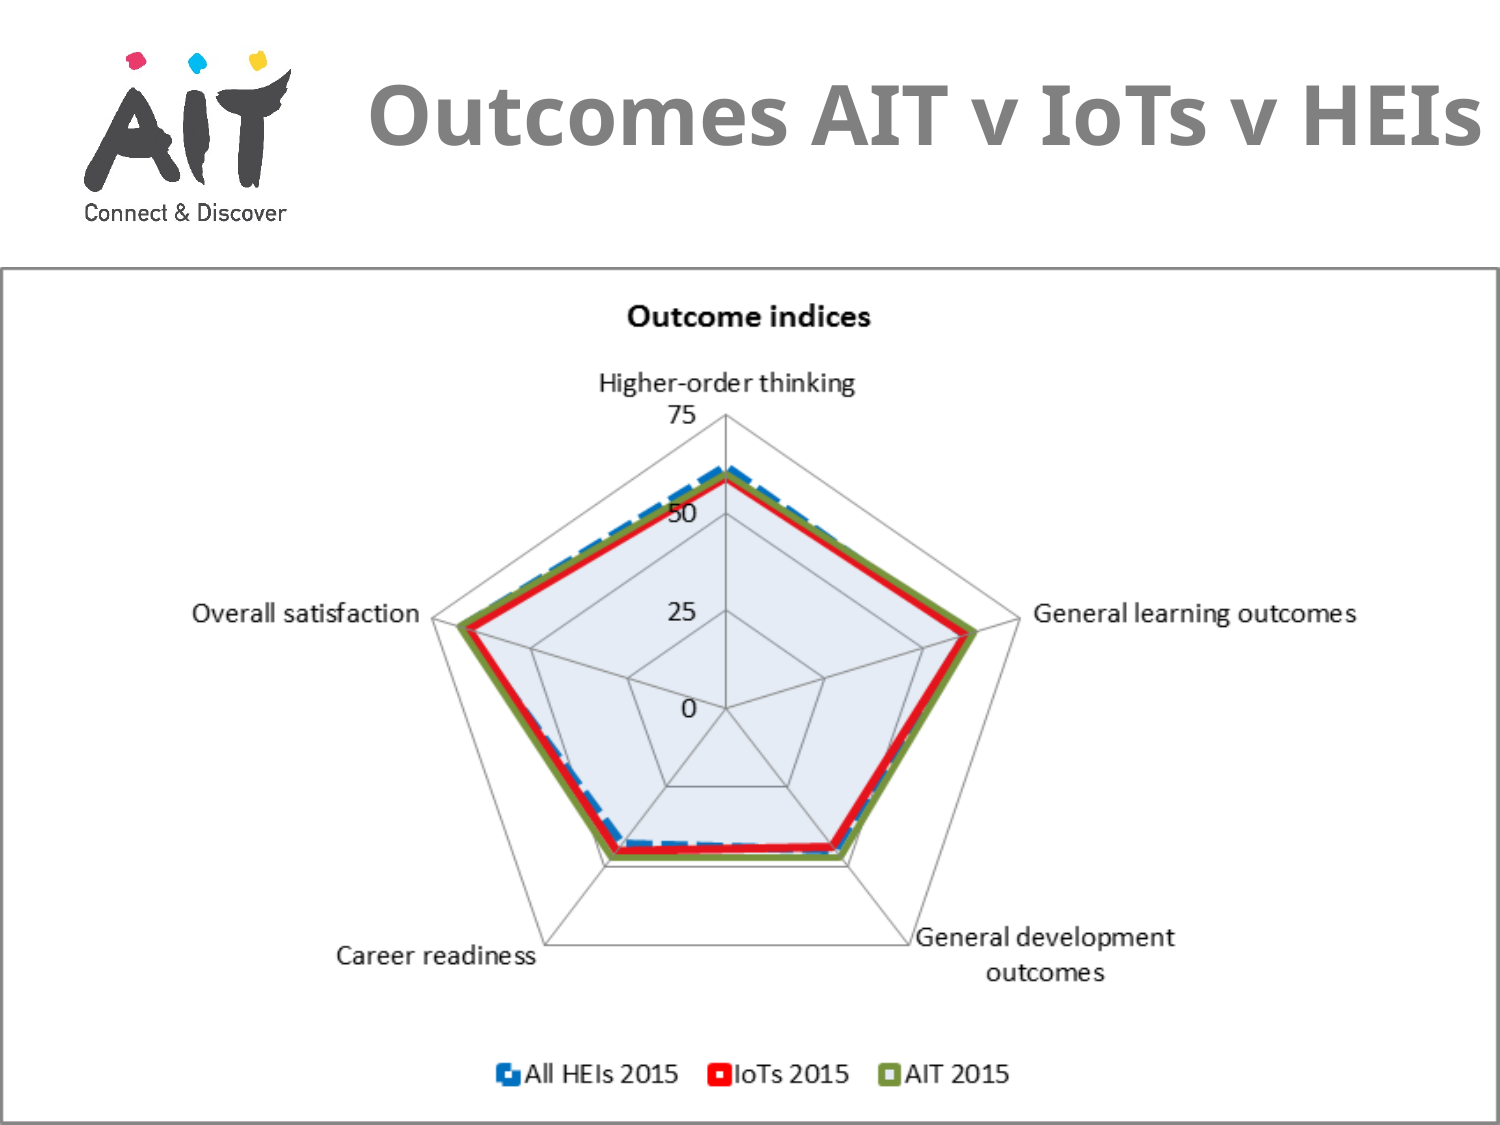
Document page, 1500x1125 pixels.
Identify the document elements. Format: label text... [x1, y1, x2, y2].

text_box Outcomes AIT v IoTs v HEIs [269, 54, 1500, 170]
picture [0, 266, 1500, 1125]
picture [64, 46, 315, 233]
